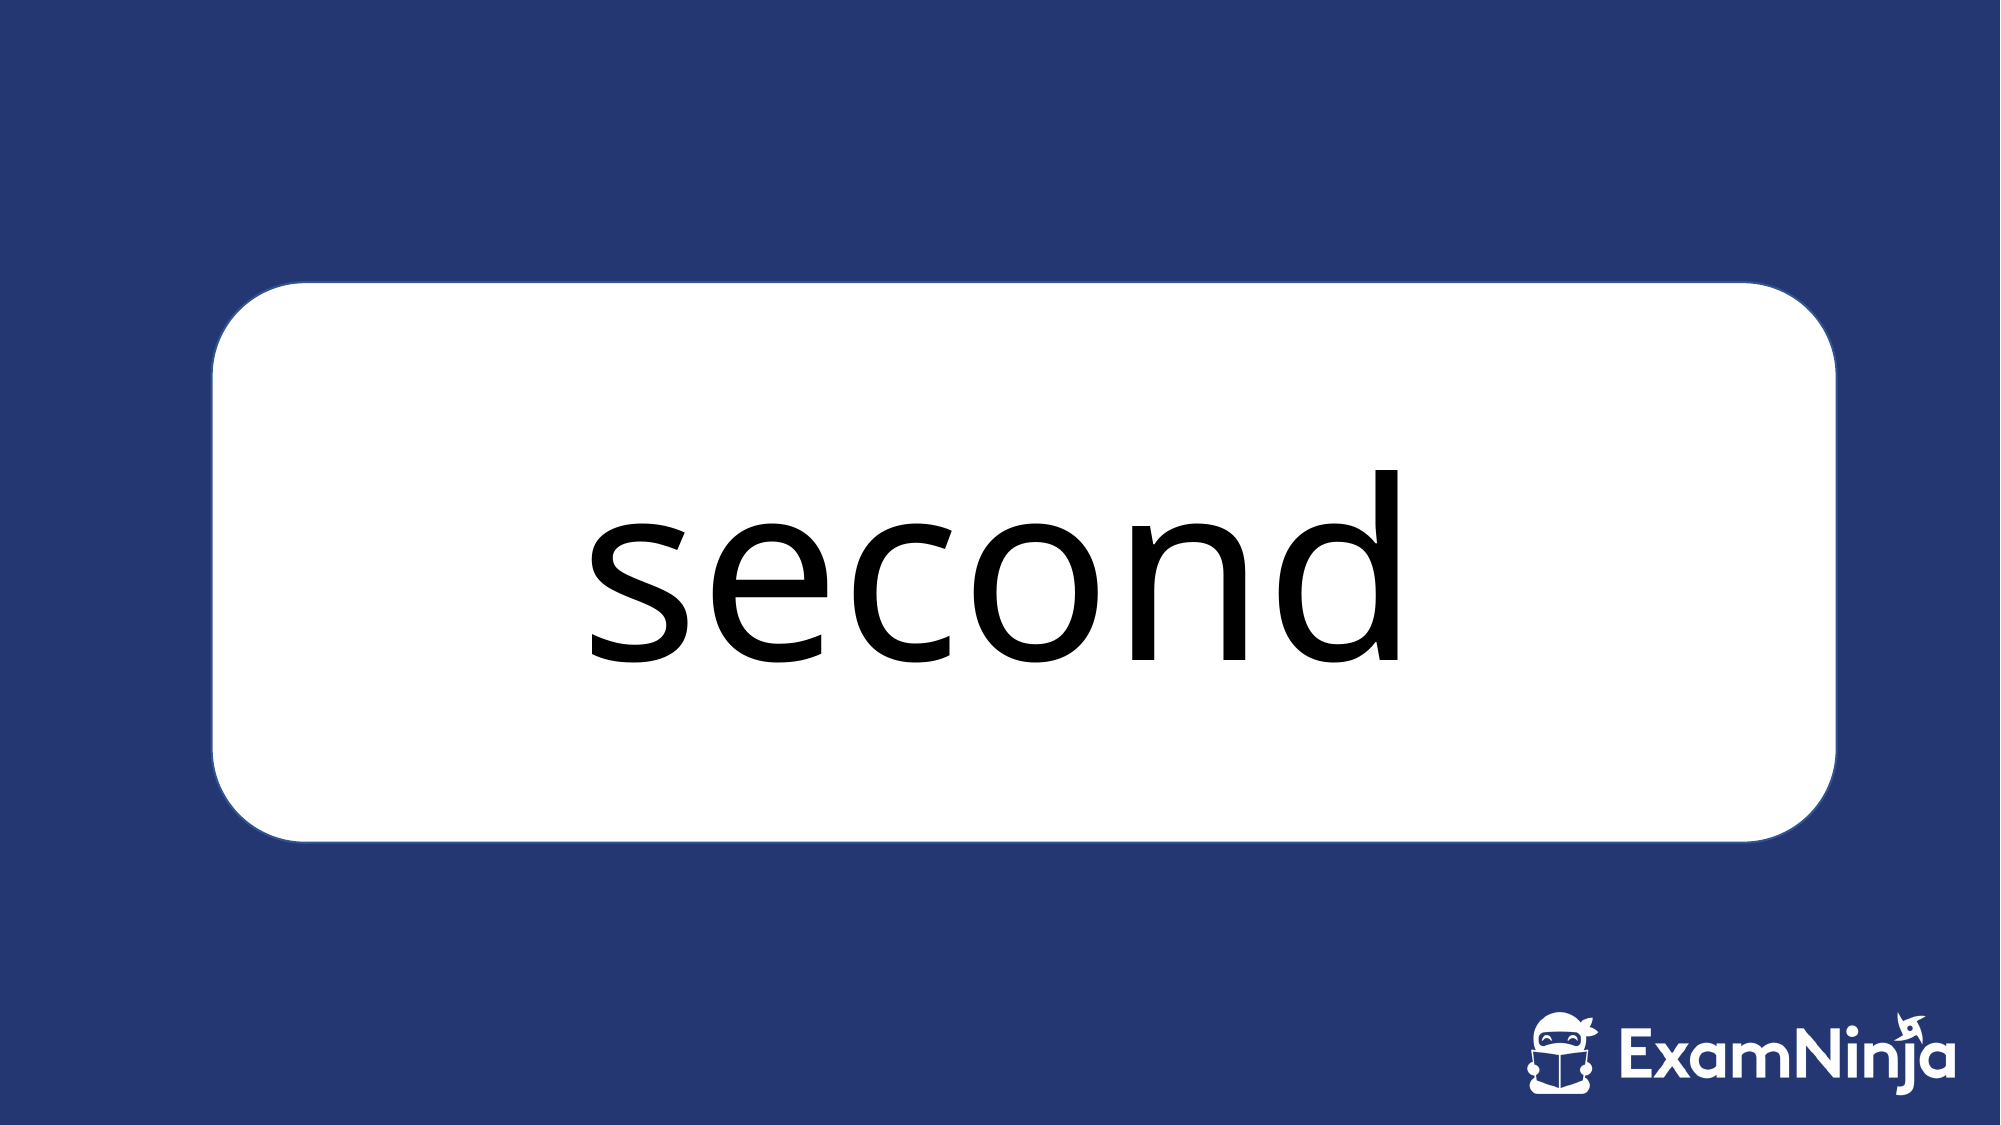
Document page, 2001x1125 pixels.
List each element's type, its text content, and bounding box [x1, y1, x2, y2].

picture [1501, 1003, 1979, 1102]
text_box [210, 281, 1838, 403]
text_box [210, 719, 1838, 844]
text_box second [143, 403, 1857, 719]
